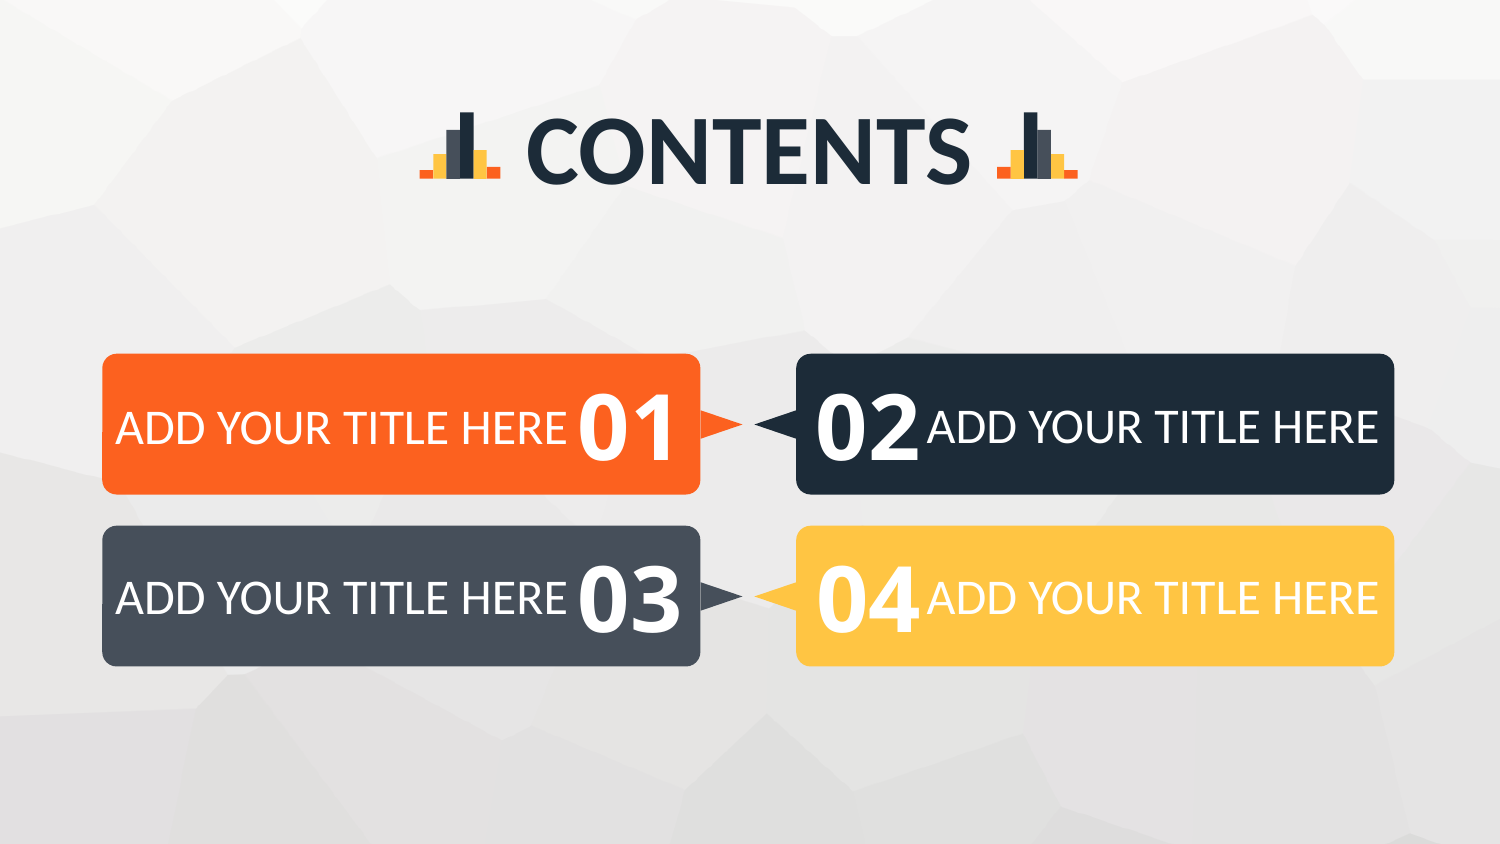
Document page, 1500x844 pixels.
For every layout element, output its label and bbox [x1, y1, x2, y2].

text_box [753, 525, 1395, 667]
text_box [753, 353, 1395, 495]
text_box [102, 525, 743, 667]
text_box [102, 353, 743, 495]
text_box [419, 77, 1078, 214]
picture [0, 0, 1500, 844]
